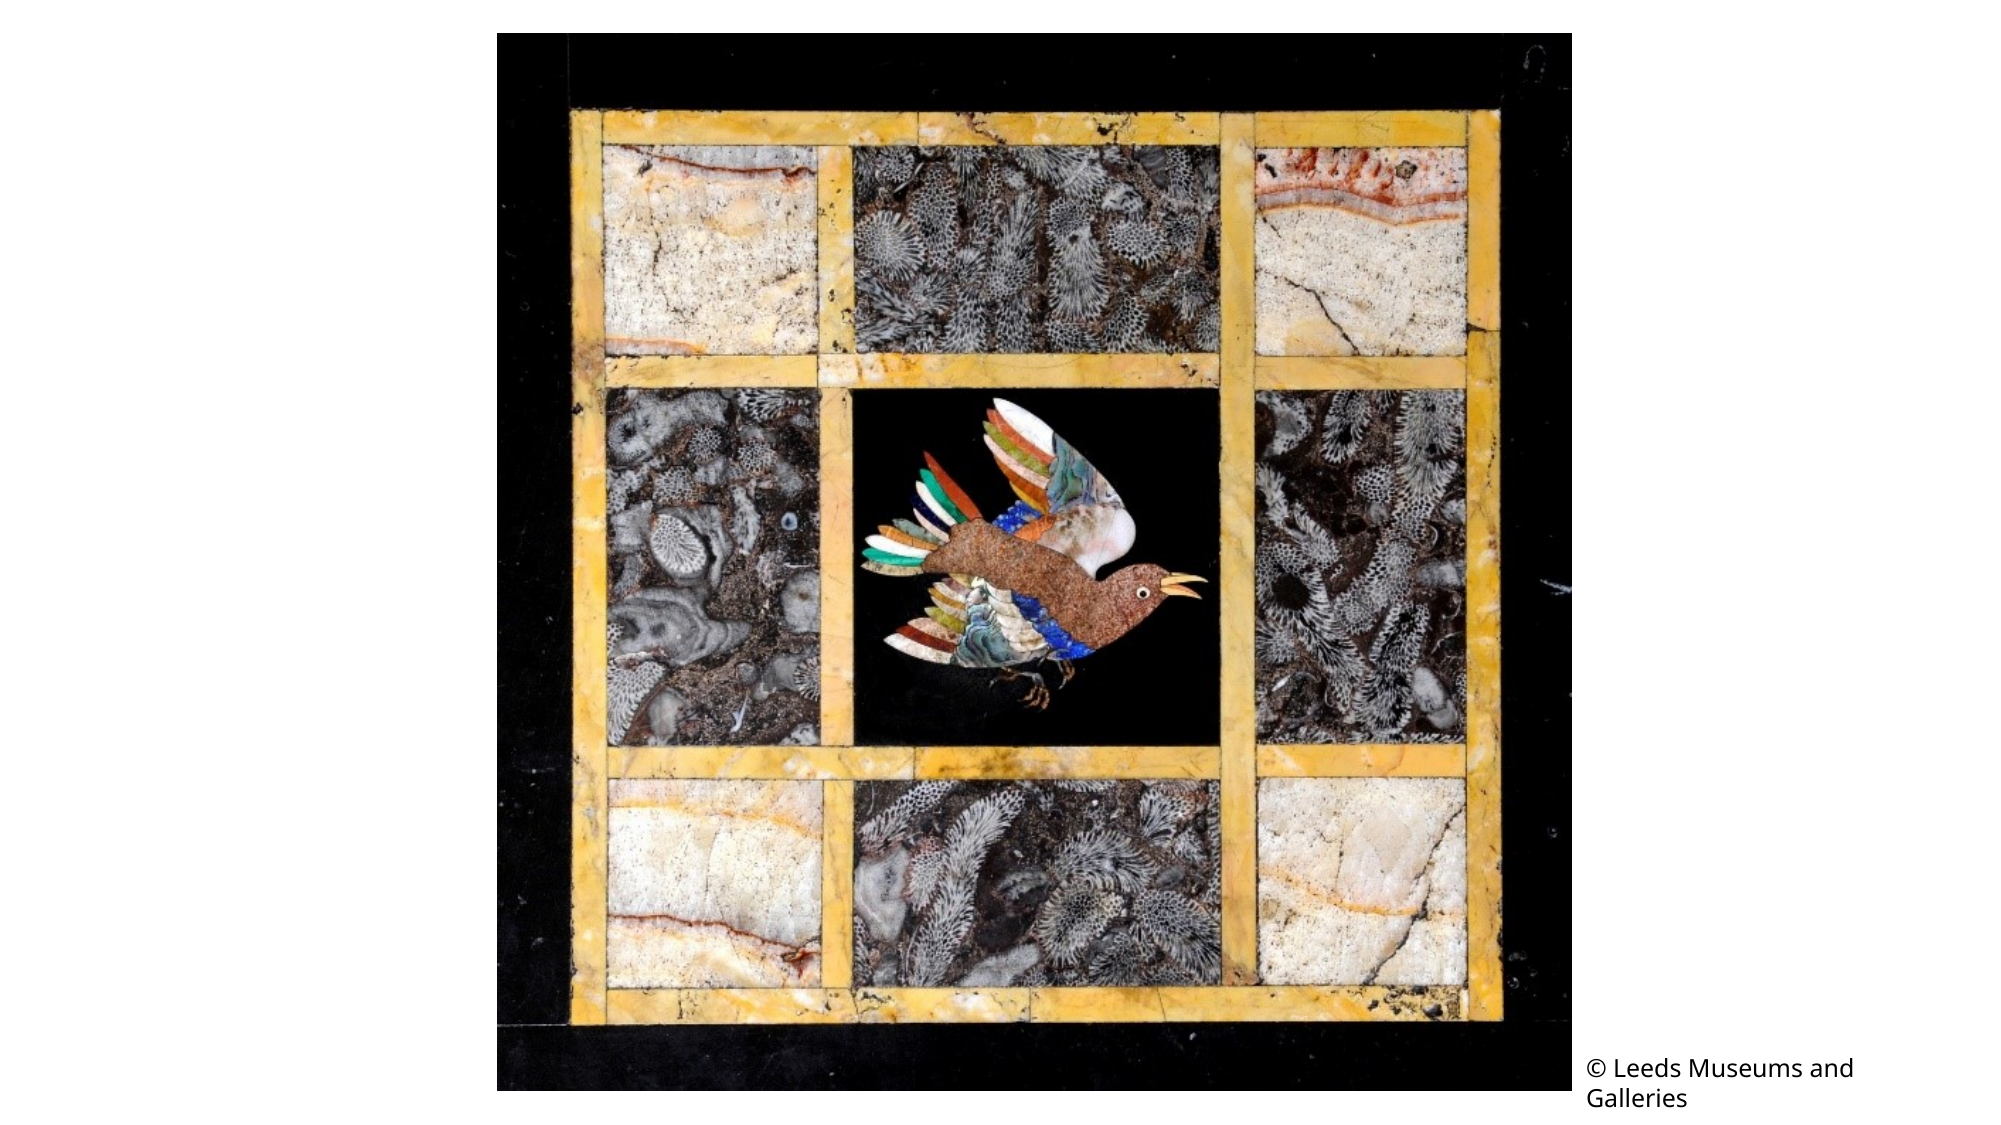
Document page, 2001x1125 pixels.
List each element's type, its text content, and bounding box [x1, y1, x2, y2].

picture [497, 33, 1572, 1091]
text_box © Leeds Museums and Galleries [1571, 1045, 1978, 1121]
